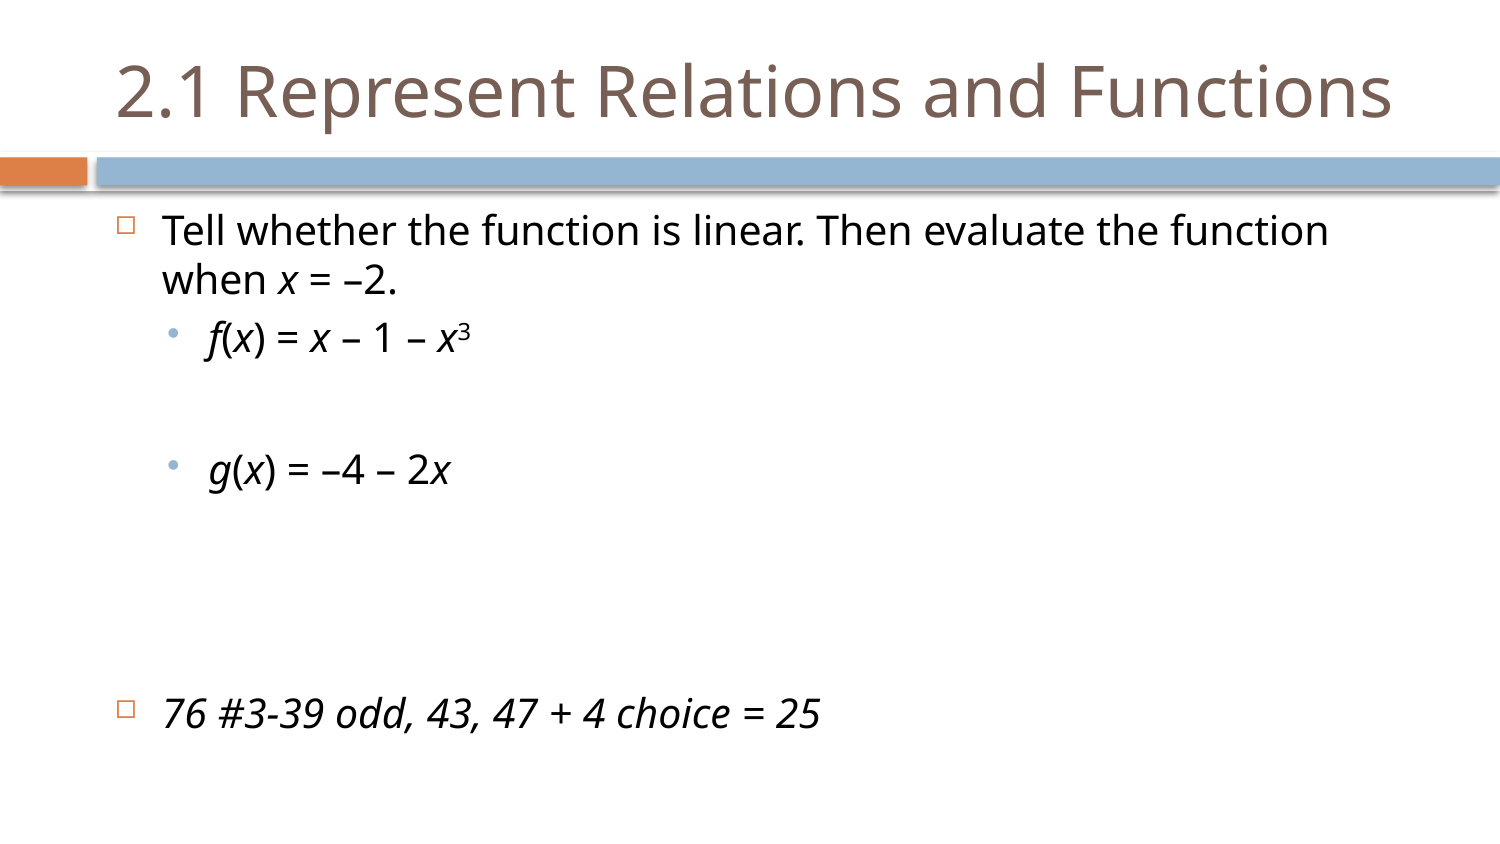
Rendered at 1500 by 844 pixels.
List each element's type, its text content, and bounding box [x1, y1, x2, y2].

list Tell whether the function is linear. Then evaluate the function when x = –2. f(x) = x – 1 – x3 g(x) = –4 – 2x 76 #3-39 odd, 43, 47 + 4 choice = 25 [100, 196, 1438, 750]
title 2.1 Represent Relations and Functions [100, 28, 1438, 150]
